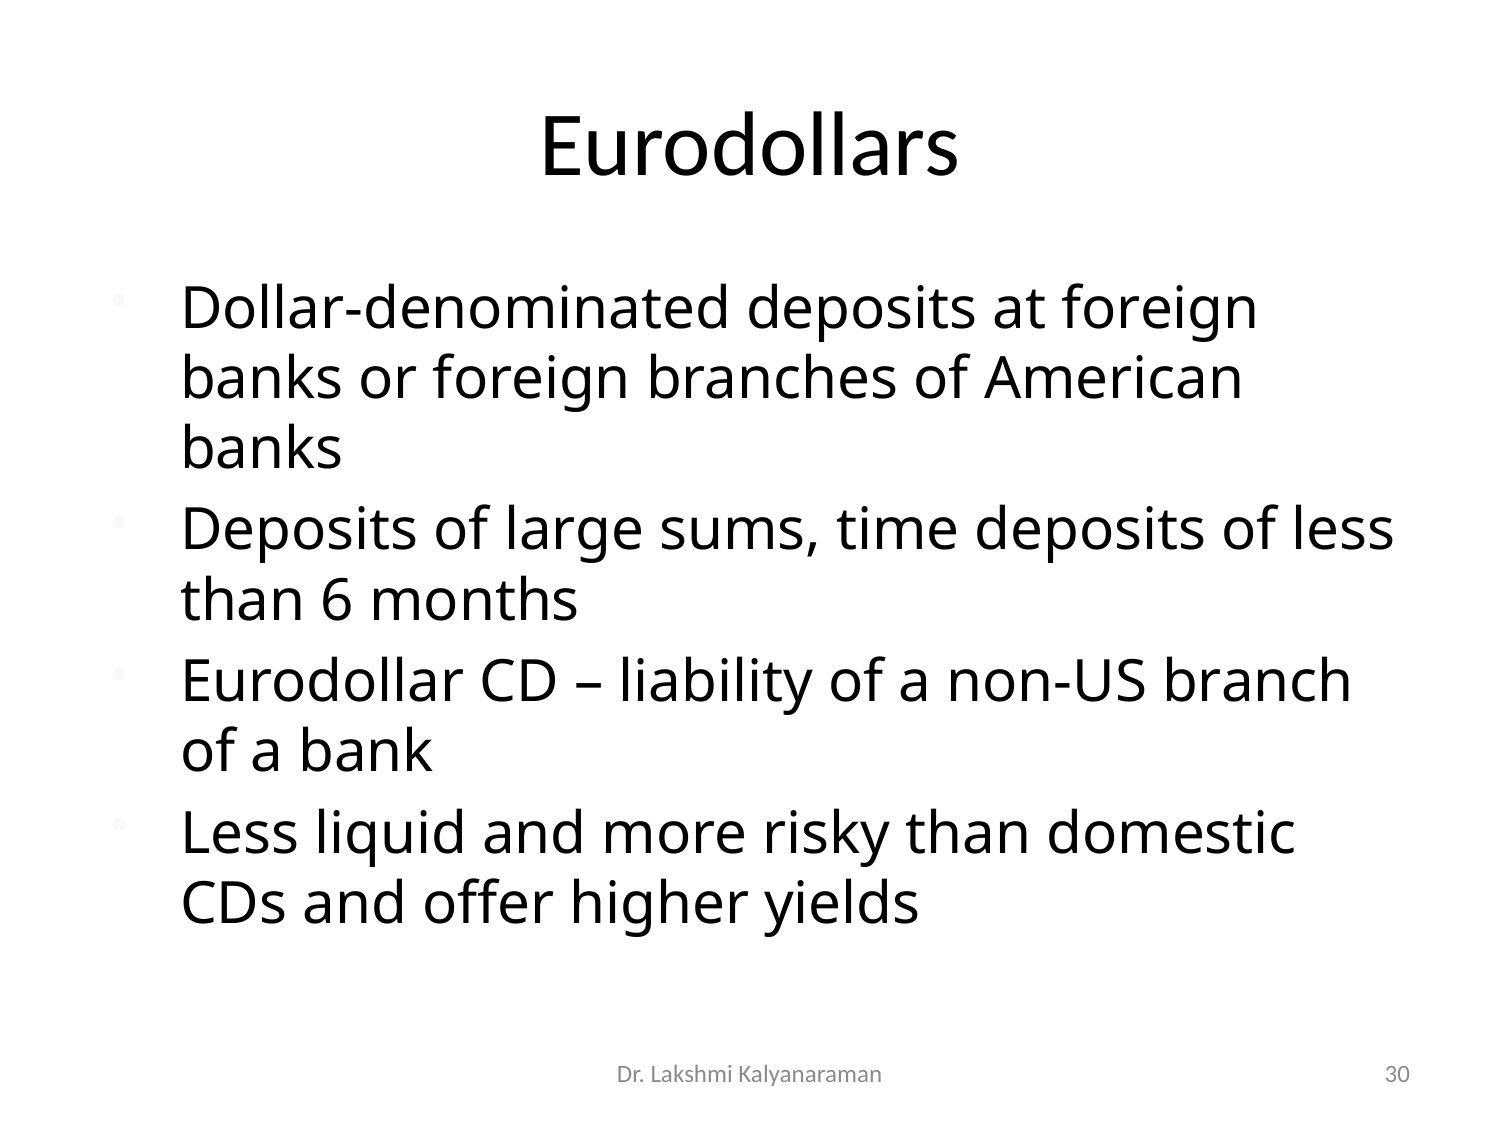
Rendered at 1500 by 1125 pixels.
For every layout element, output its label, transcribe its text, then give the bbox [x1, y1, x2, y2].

list Dollar-denominated deposits at foreign banks or foreign branches of American banks Deposits of large sums, time deposits of less than 6 months Eurodollar CD – liability of a non-US branch of a bank Less liquid and more risky than domestic CDs and offer higher yields [75, 262, 1425, 1005]
title Eurodollars [75, 45, 1425, 233]
slide_number 30 [1074, 1042, 1425, 1103]
footer Dr. Lakshmi Kalyanaraman [512, 1042, 988, 1103]
